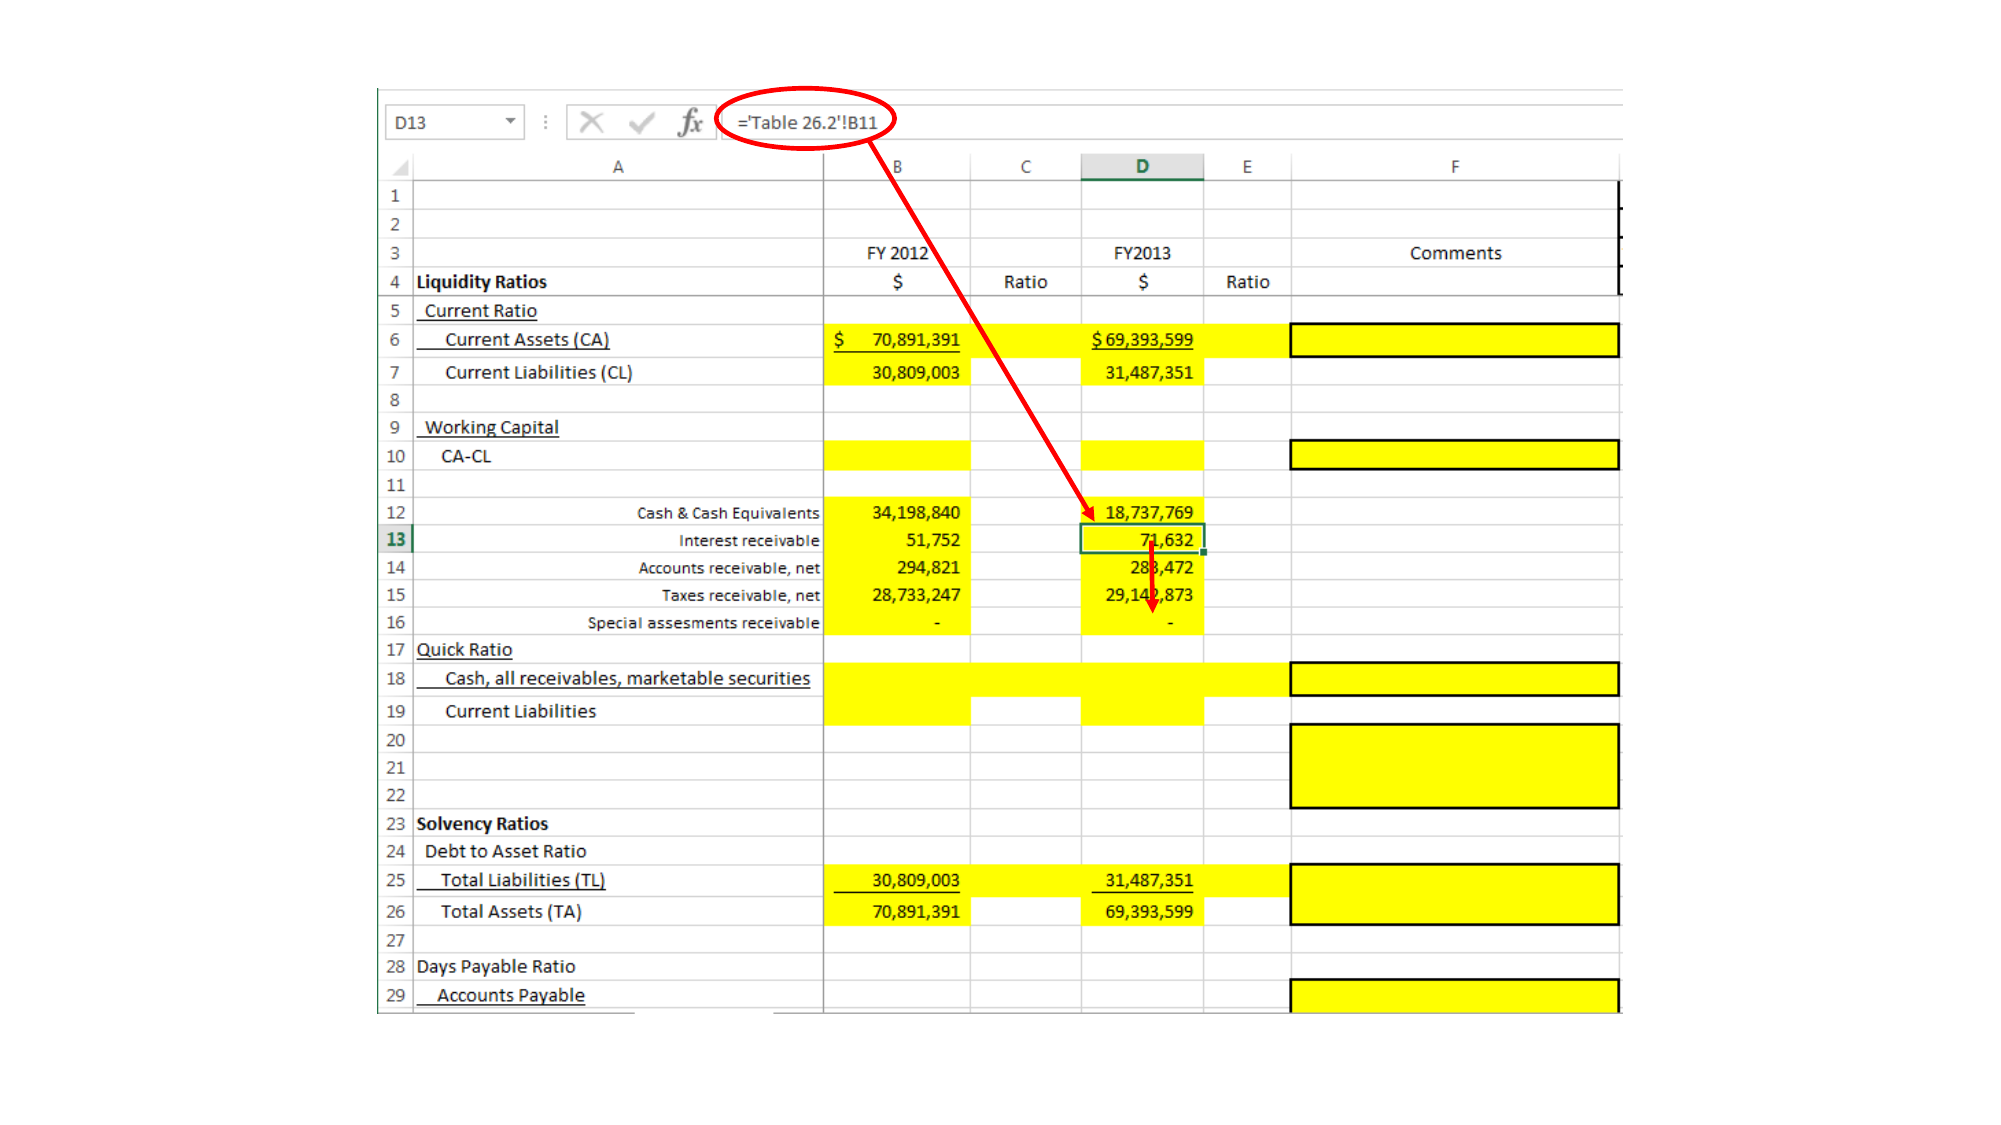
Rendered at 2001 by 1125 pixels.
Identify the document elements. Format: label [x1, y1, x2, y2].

text_box [868, 139, 1095, 522]
list [377, 88, 1623, 1014]
